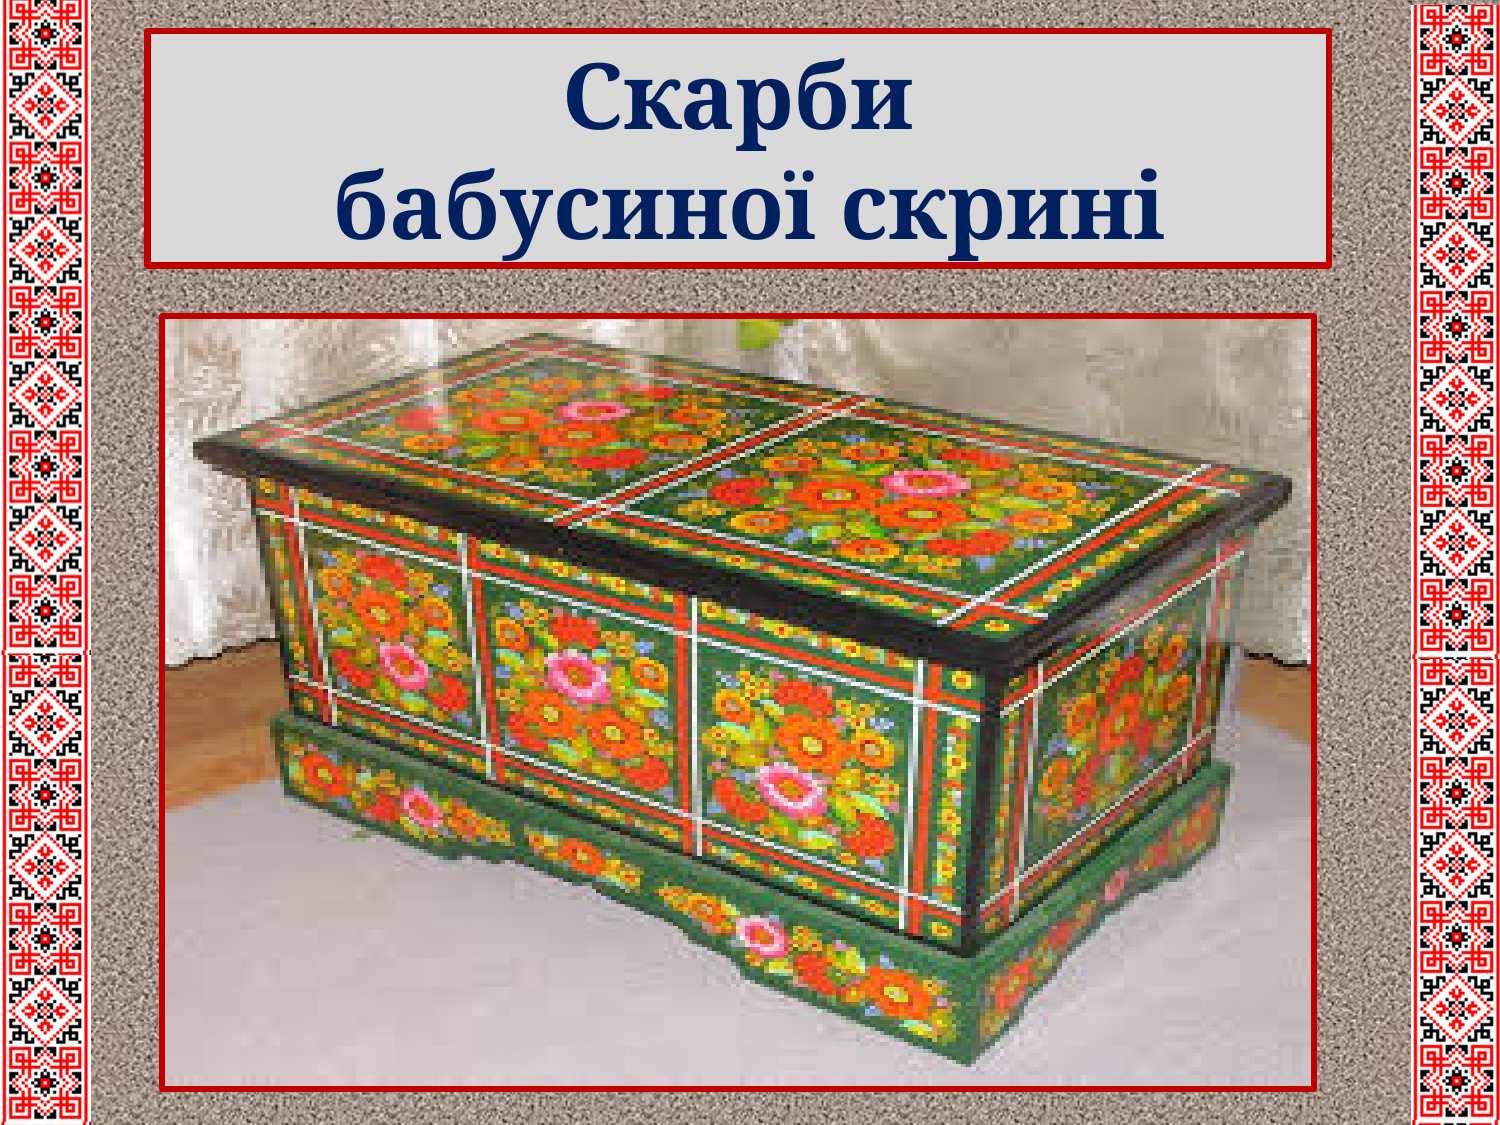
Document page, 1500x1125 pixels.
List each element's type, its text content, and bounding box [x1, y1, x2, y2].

text_box Скарби бабусиної скрині [147, 30, 1329, 266]
picture [0, 0, 1500, 1125]
